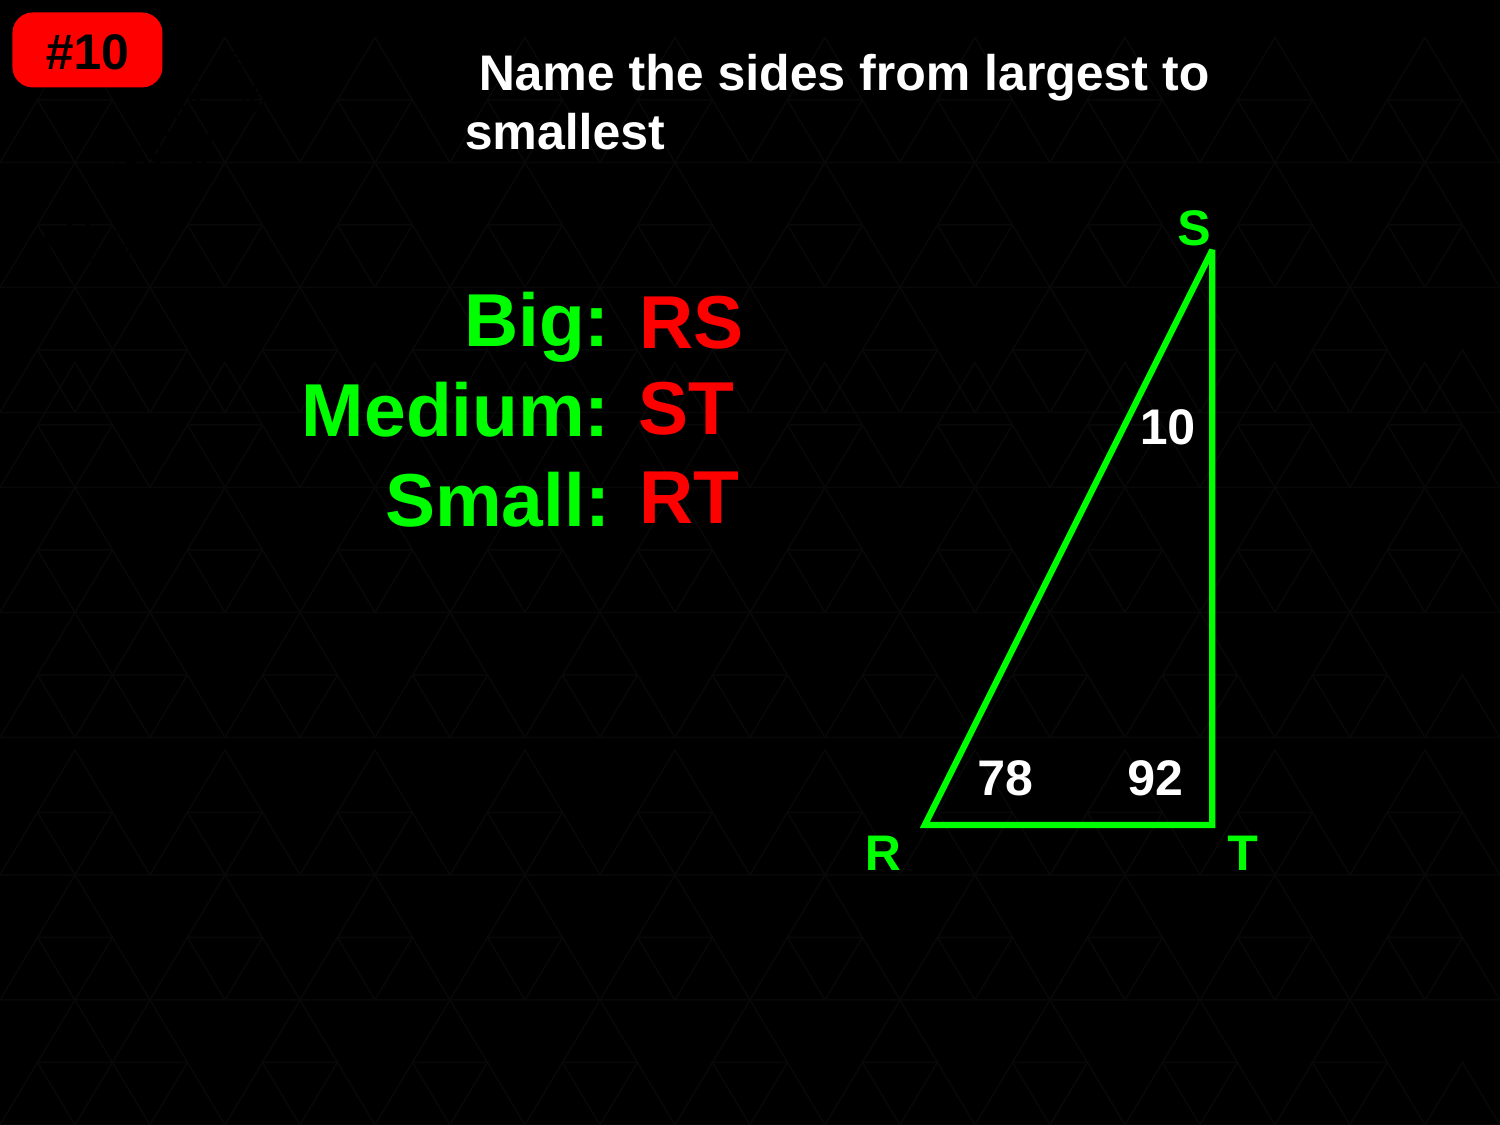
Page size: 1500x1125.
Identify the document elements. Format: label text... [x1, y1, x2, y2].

text_box RT [624, 450, 1038, 538]
text_box ST [623, 360, 1037, 449]
text_box [943, 750, 962, 826]
text_box 10 [1125, 362, 1225, 488]
text_box S [1162, 163, 1263, 288]
text_box T [1212, 787, 1313, 913]
text_box R [849, 787, 950, 913]
text_box [981, 424, 1213, 826]
text_box RS [624, 274, 1038, 363]
text_box Name the sides from largest to smallest [449, 37, 1438, 163]
text_box Big: Medium: Small: [212, 324, 625, 488]
text_box 78 [962, 712, 1063, 838]
text_box #10 [10, 10, 165, 90]
text_box [1156, 288, 1213, 362]
text_box Relationships between angles and sides [0, 0, 359, 369]
text_box 92 [1112, 712, 1213, 838]
